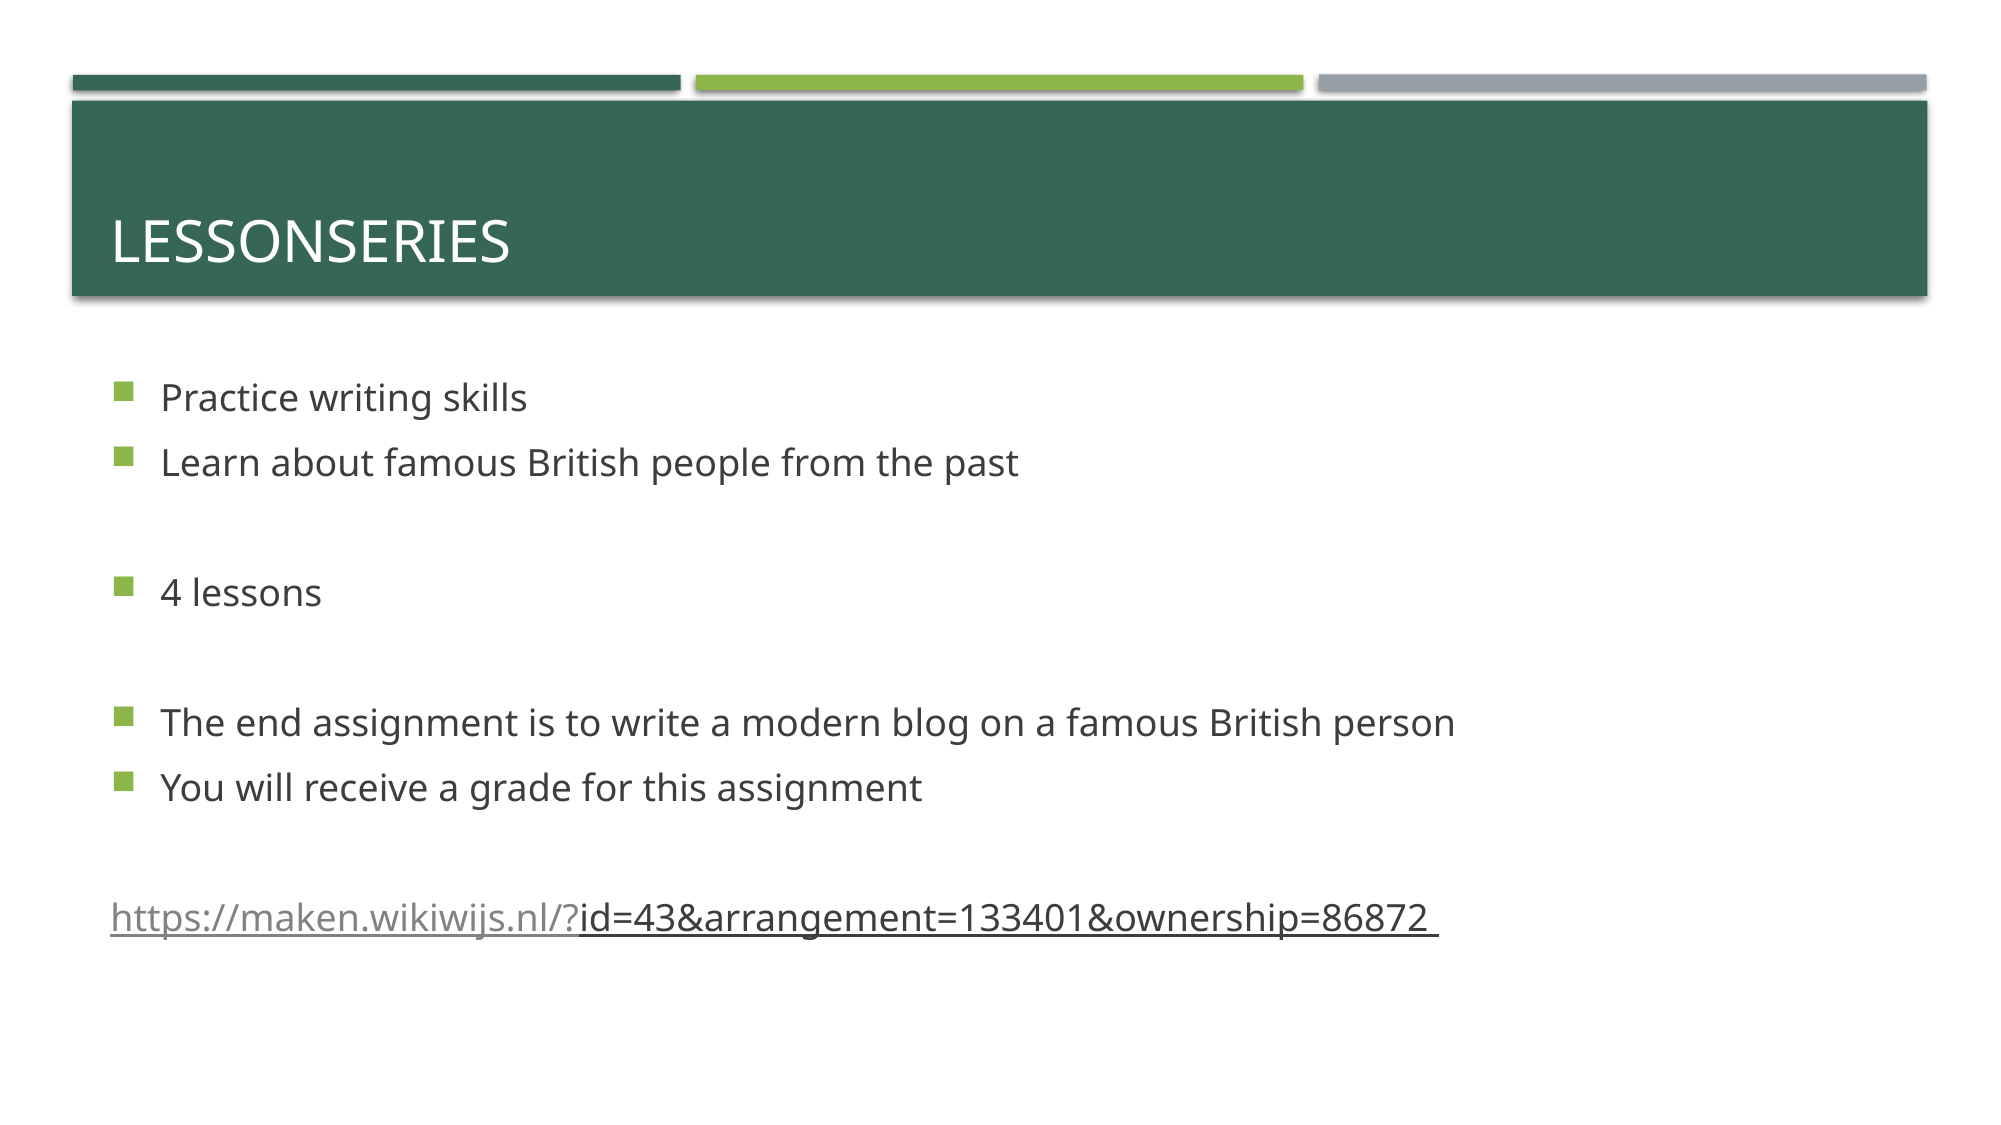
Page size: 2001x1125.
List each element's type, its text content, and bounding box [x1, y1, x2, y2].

title Lessonseries [95, 115, 1905, 282]
list Practice writing skills Learn about famous British people from the past 4 lessons The end assignment is to write a modern blog on a famous British person You will receive a grade for this assignment https://maken.wikiwijs.nl/?id=43&arrangement=133401&ownership=86872 [95, 357, 1905, 962]
